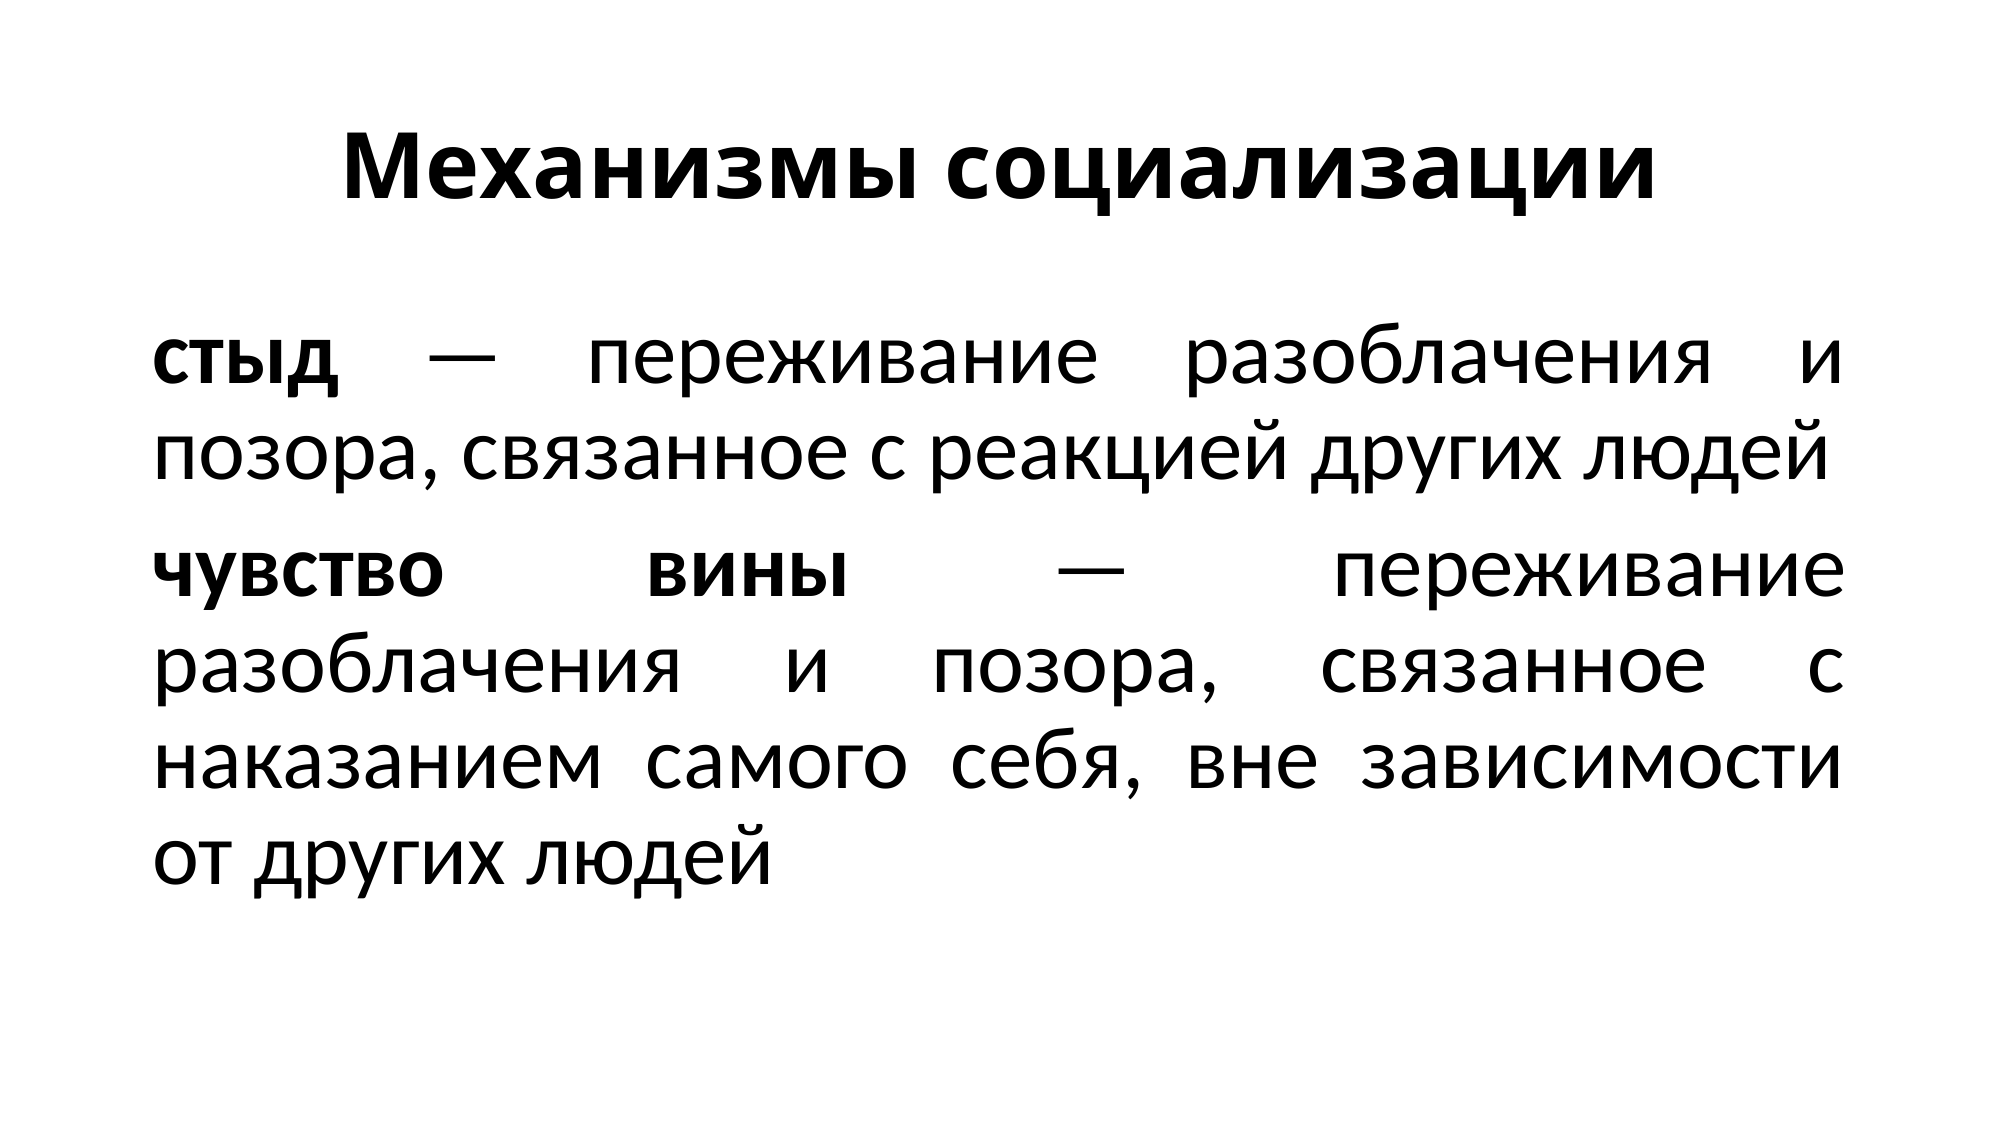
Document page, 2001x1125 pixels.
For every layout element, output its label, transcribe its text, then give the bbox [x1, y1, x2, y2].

title Механизмы социализации [137, 59, 1863, 278]
list стыд — переживание разоблачения и позора, связанное с реакцией других людей чувство вины — переживание разоблачения и позора, связанное с наказанием самого себя, вне зависимости от других людей [137, 299, 1863, 1014]
